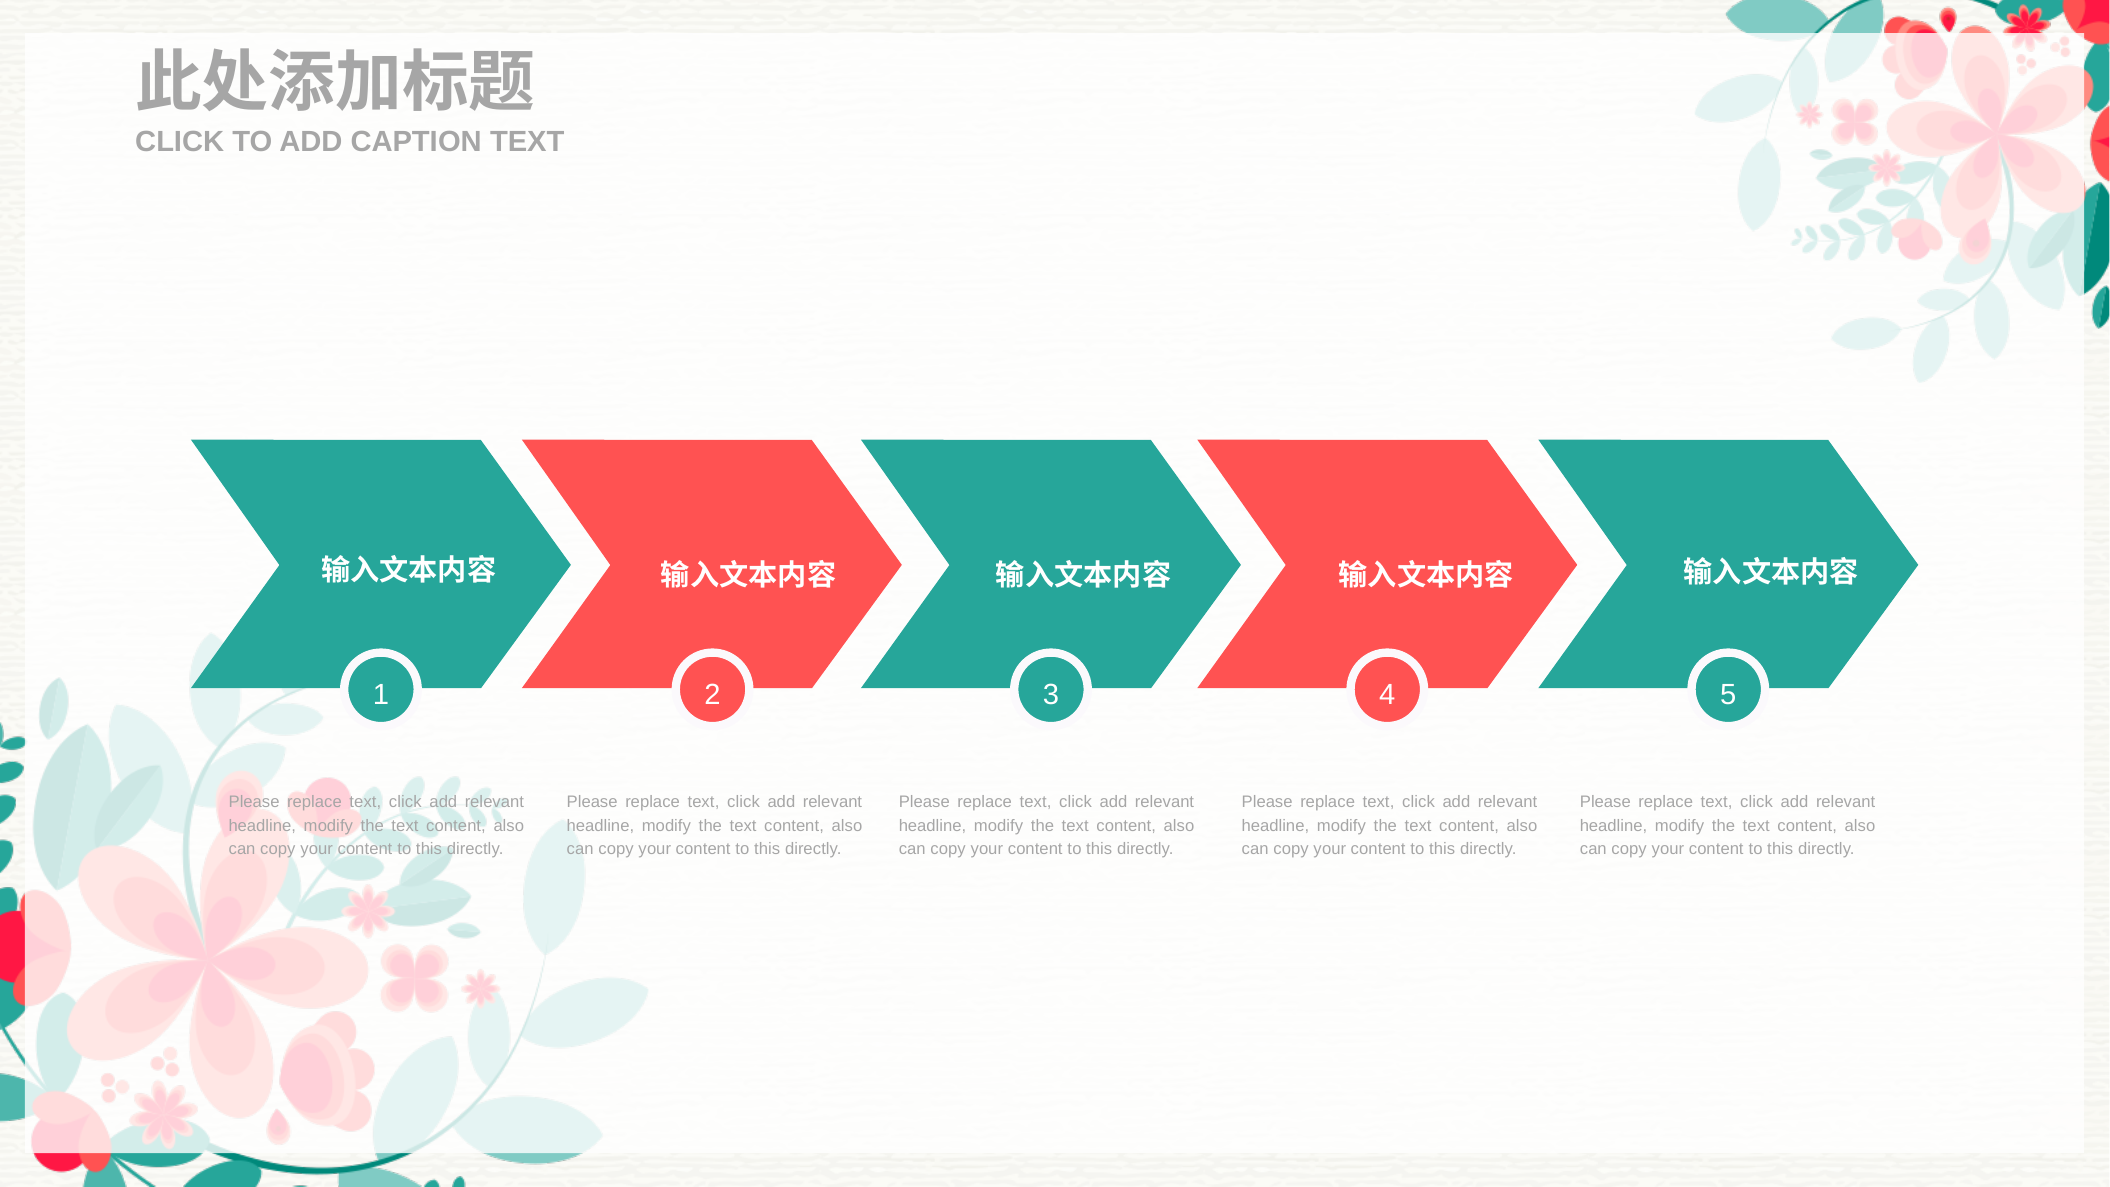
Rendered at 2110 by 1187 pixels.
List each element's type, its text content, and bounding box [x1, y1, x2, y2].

text_box Please replace text, click add relevant headline, modify the text content, also can copy your content to this directly. [1579, 786, 1876, 859]
text_box 此处添加标题 [135, 38, 596, 119]
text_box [860, 439, 1197, 689]
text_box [1350, 652, 1425, 727]
picture [0, 0, 2110, 1187]
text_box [1014, 652, 1088, 727]
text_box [1538, 439, 1919, 689]
text_box Please replace text, click add relevant headline, modify the text content, also can copy your content to this directly. [1241, 786, 1538, 859]
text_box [1691, 652, 1766, 727]
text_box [675, 652, 750, 727]
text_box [344, 652, 418, 727]
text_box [521, 439, 860, 689]
text_box Please replace text, click add relevant headline, modify the text content, also can copy your content to this directly. [228, 786, 525, 859]
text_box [1197, 439, 1538, 689]
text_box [190, 439, 521, 689]
text_box CLICK TO ADD CAPTION TEXT [135, 122, 596, 158]
text_box Please replace text, click add relevant headline, modify the text content, also can copy your content to this directly. [566, 786, 863, 859]
text_box Please replace text, click add relevant headline, modify the text content, also can copy your content to this directly. [898, 786, 1195, 859]
